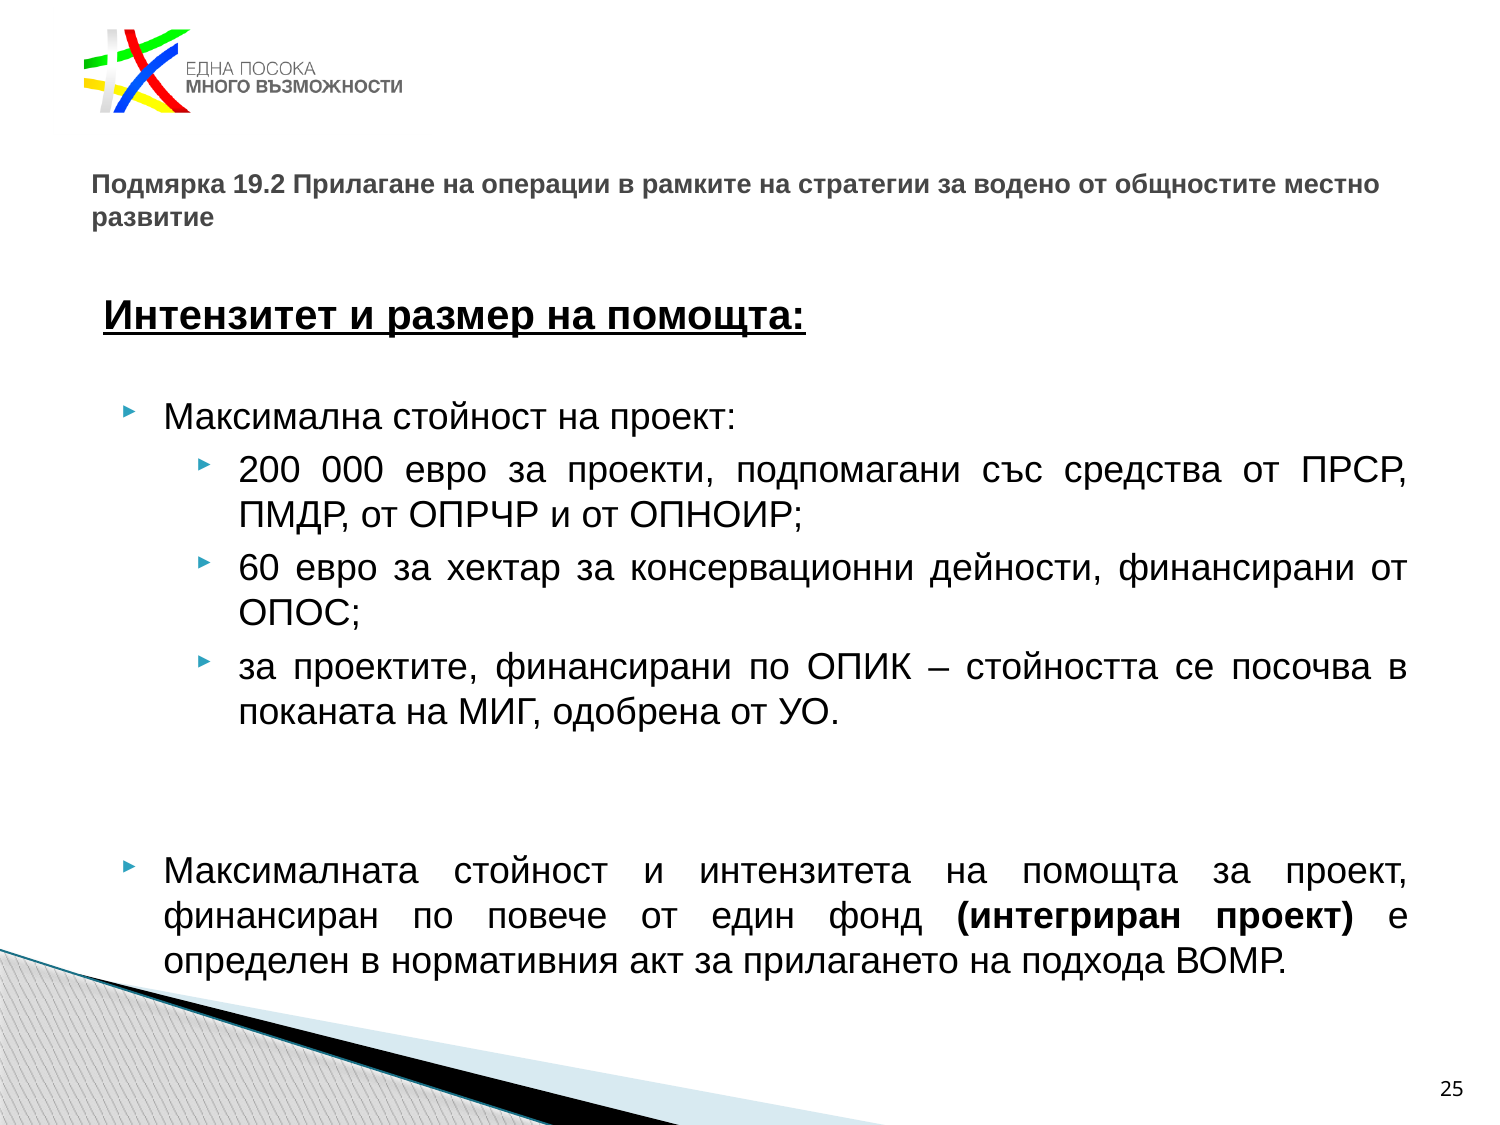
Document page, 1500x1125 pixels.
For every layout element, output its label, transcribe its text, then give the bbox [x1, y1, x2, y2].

slide_number 25 [1418, 1051, 1479, 1112]
picture [52, 7, 432, 135]
title Подмярка 19.2 Прилагане на операции в рамките на стратегии за водено от общностите местно развитие [76, 94, 1427, 283]
text_box Интензитет и размер на помощта: Максимална стойност на проект: 200 000 евро за проекти, подпомагани със средства от ПРСР, ПМДР, от ОПРЧР и от ОПНОИР; 60 евро за хектар за консервационни дейности, финансирани от ОПОС; за проектите, финансирани по ОПИК – стойността се посочва в поканата на МИГ, одобрена от УО. Максималната стойност и интензитета на помощта за проект, финансиран по повече от един фонд (интегриран проект) е определен в нормативния акт за прилагането на подхода ВОМР. [88, 235, 1424, 989]
